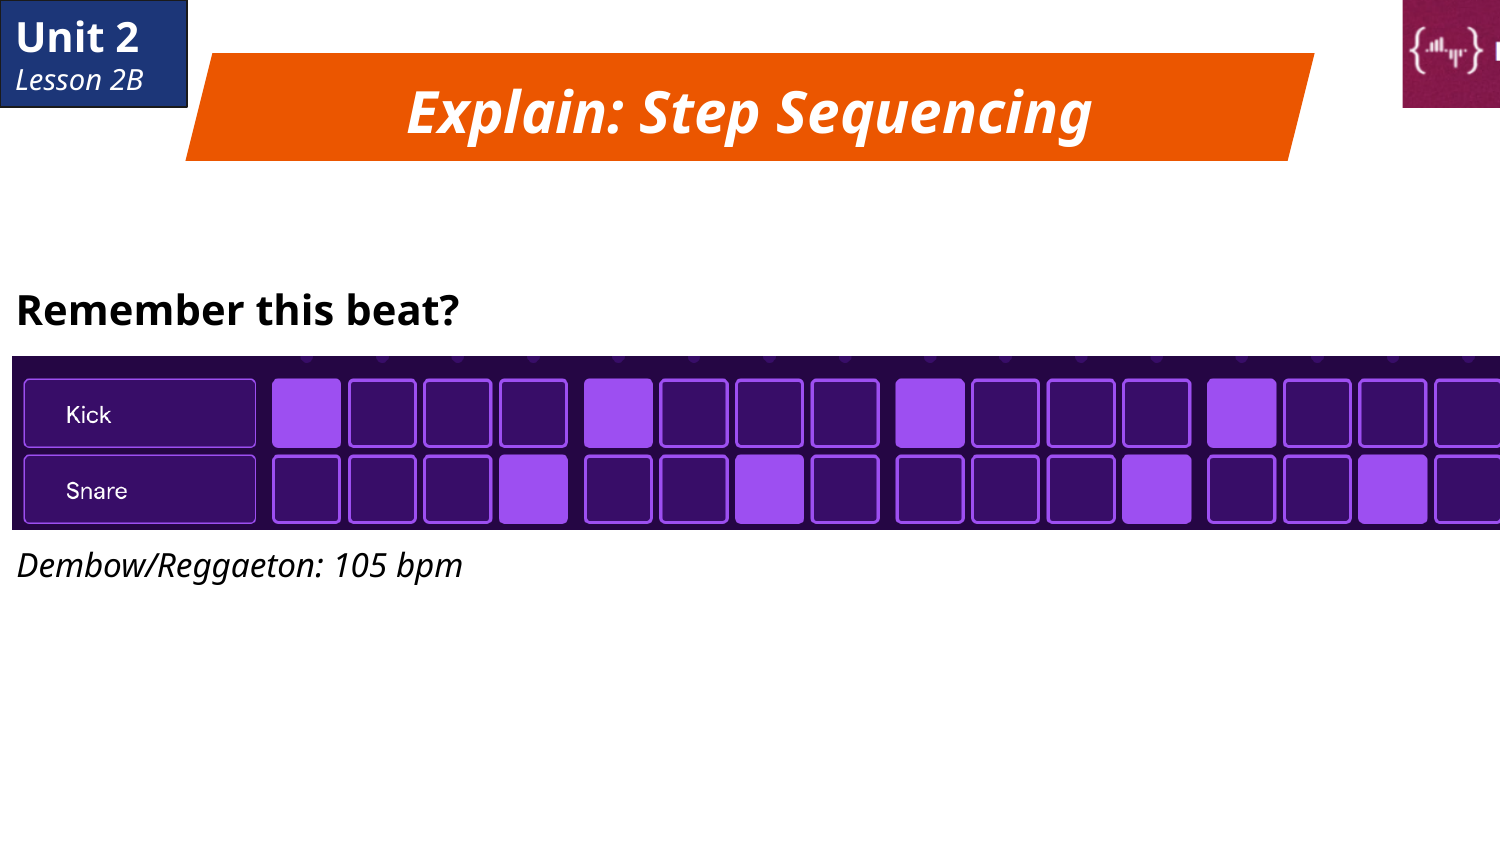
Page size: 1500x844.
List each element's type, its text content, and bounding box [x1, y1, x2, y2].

picture [12, 355, 1500, 530]
text_box Unit 2 Lesson 2B [0, 0, 187, 108]
text_box Dembow/Reggaeton: 105 bpm [1, 536, 503, 592]
text_box Explain: Step Sequencing [221, 60, 1279, 155]
picture [1402, 0, 1500, 108]
text_box [185, 53, 1315, 161]
text_box Remember this beat? [0, 276, 568, 342]
